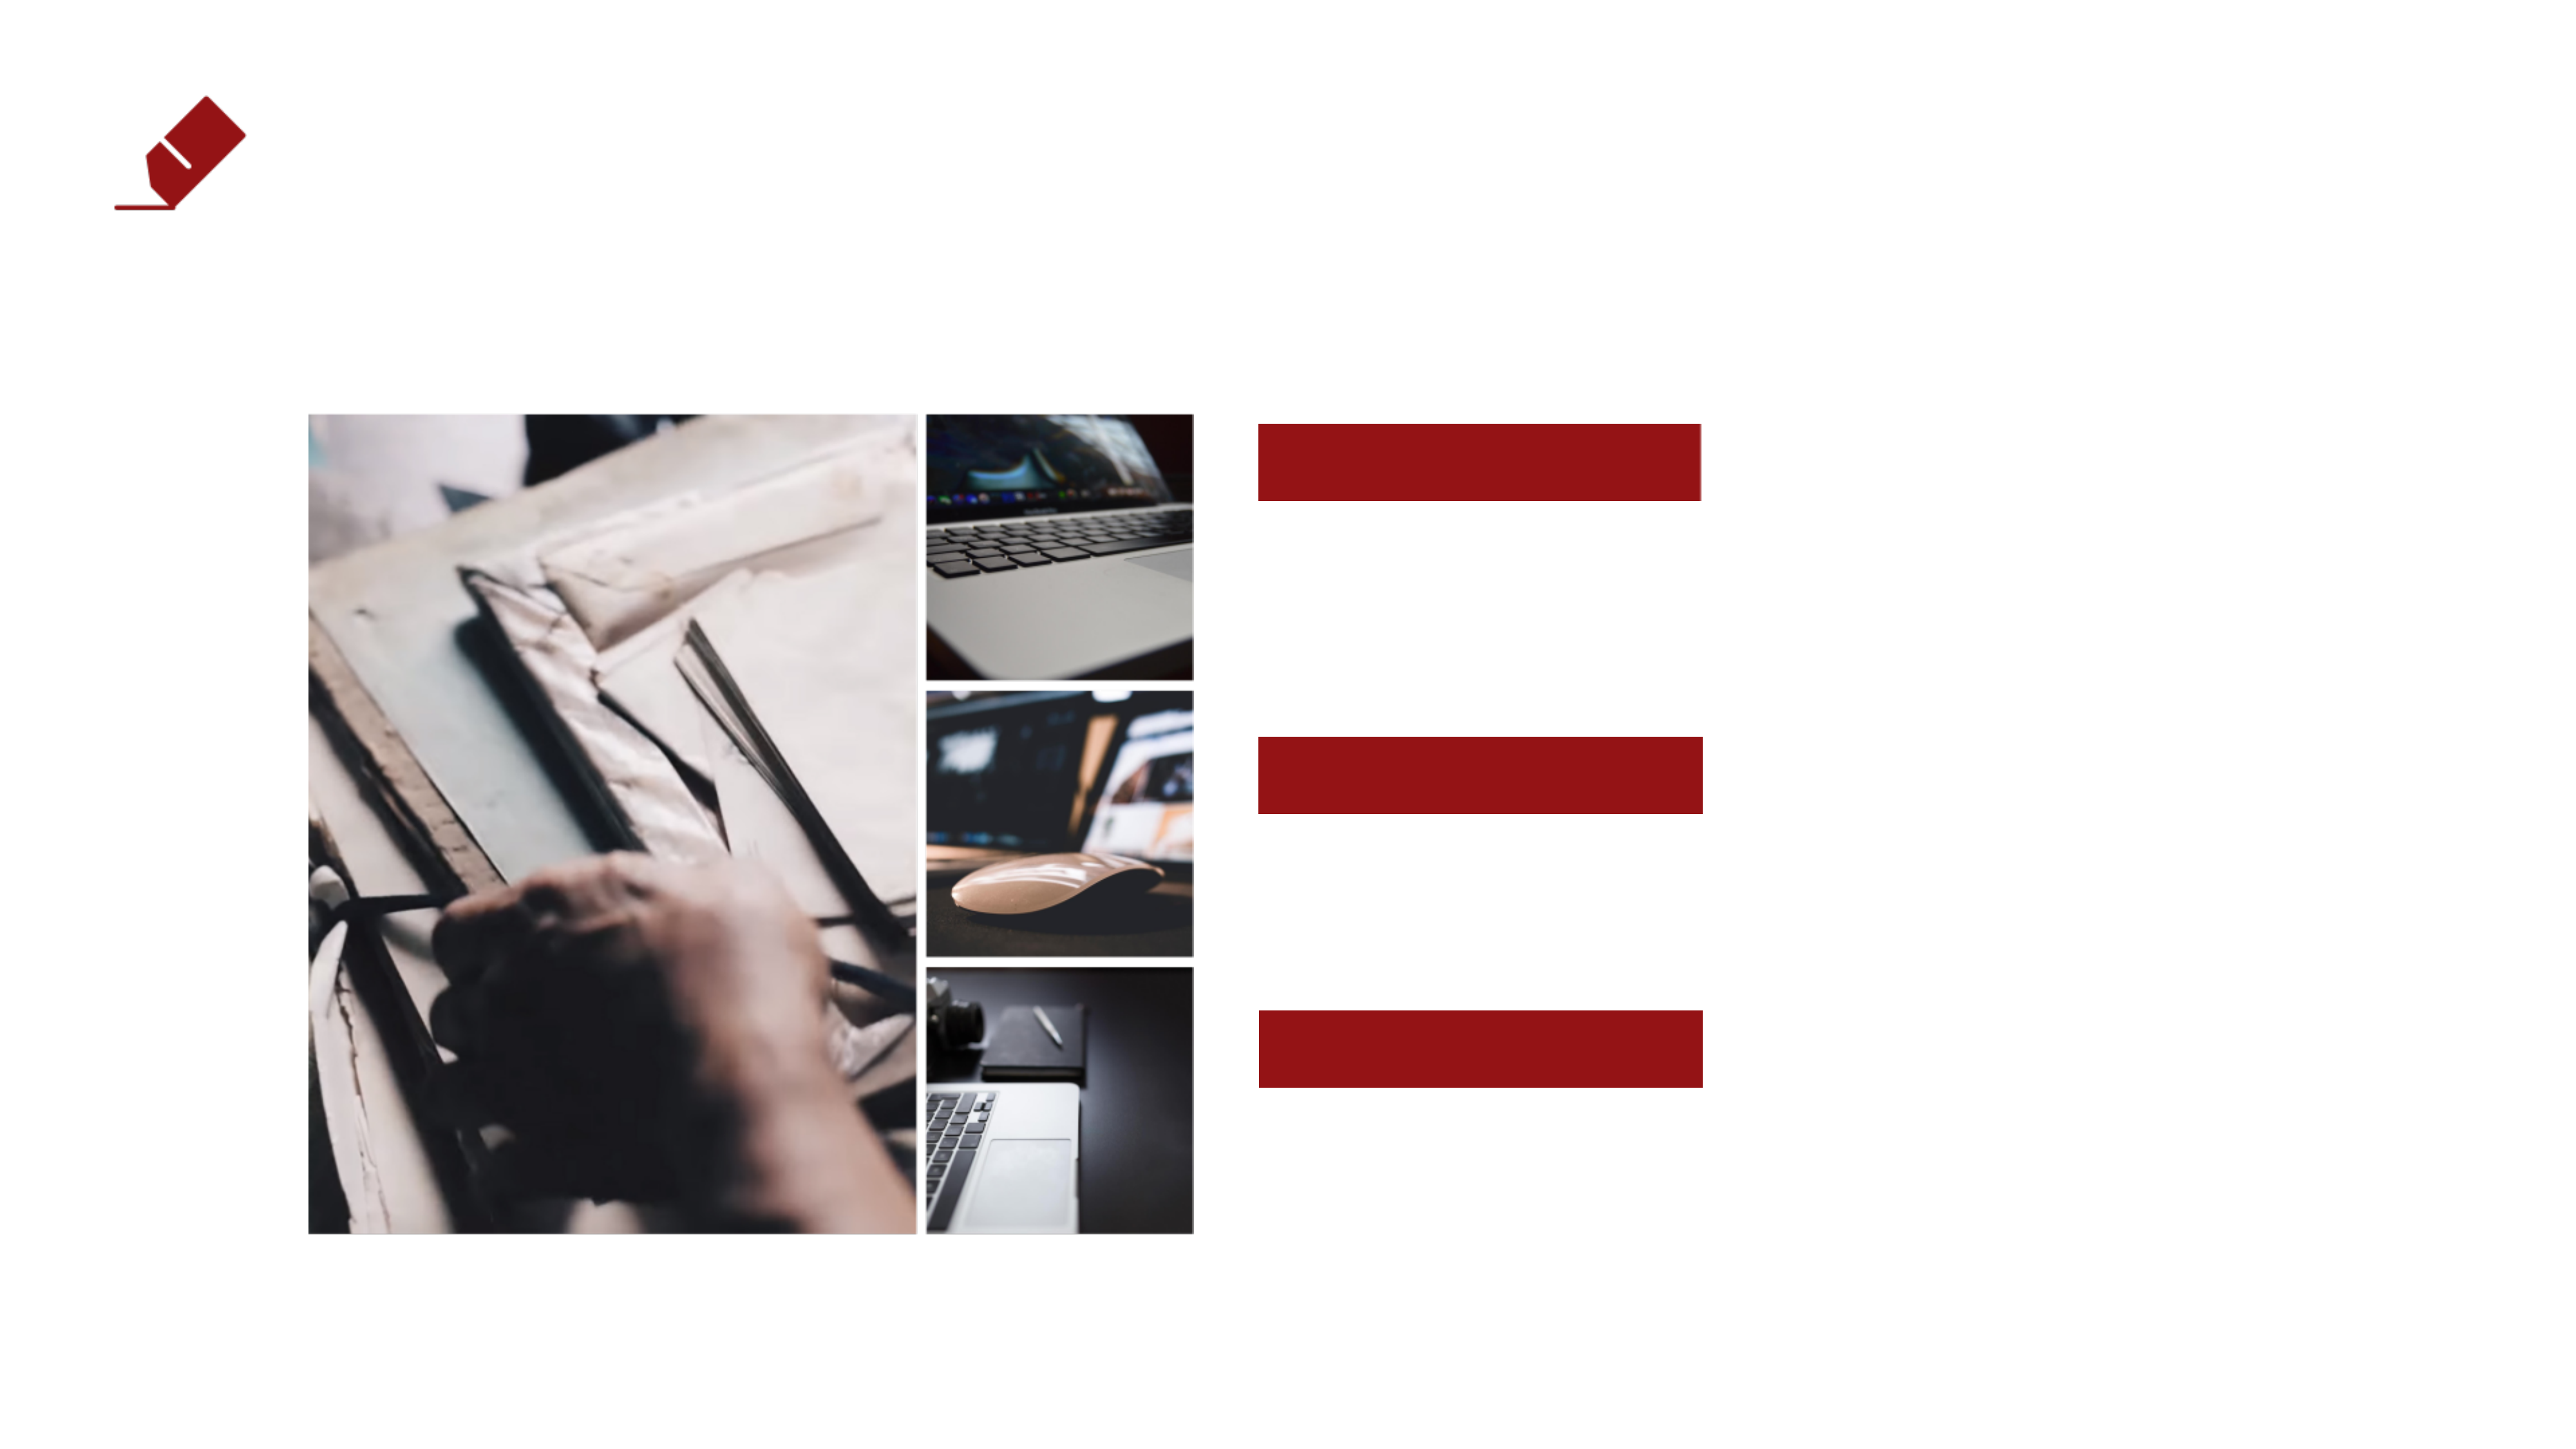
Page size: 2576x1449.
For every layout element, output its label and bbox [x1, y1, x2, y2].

picture [1258, 736, 1703, 814]
picture [1258, 424, 1702, 502]
picture [308, 412, 1194, 1237]
picture [1258, 1010, 1703, 1088]
picture [95, 69, 256, 230]
